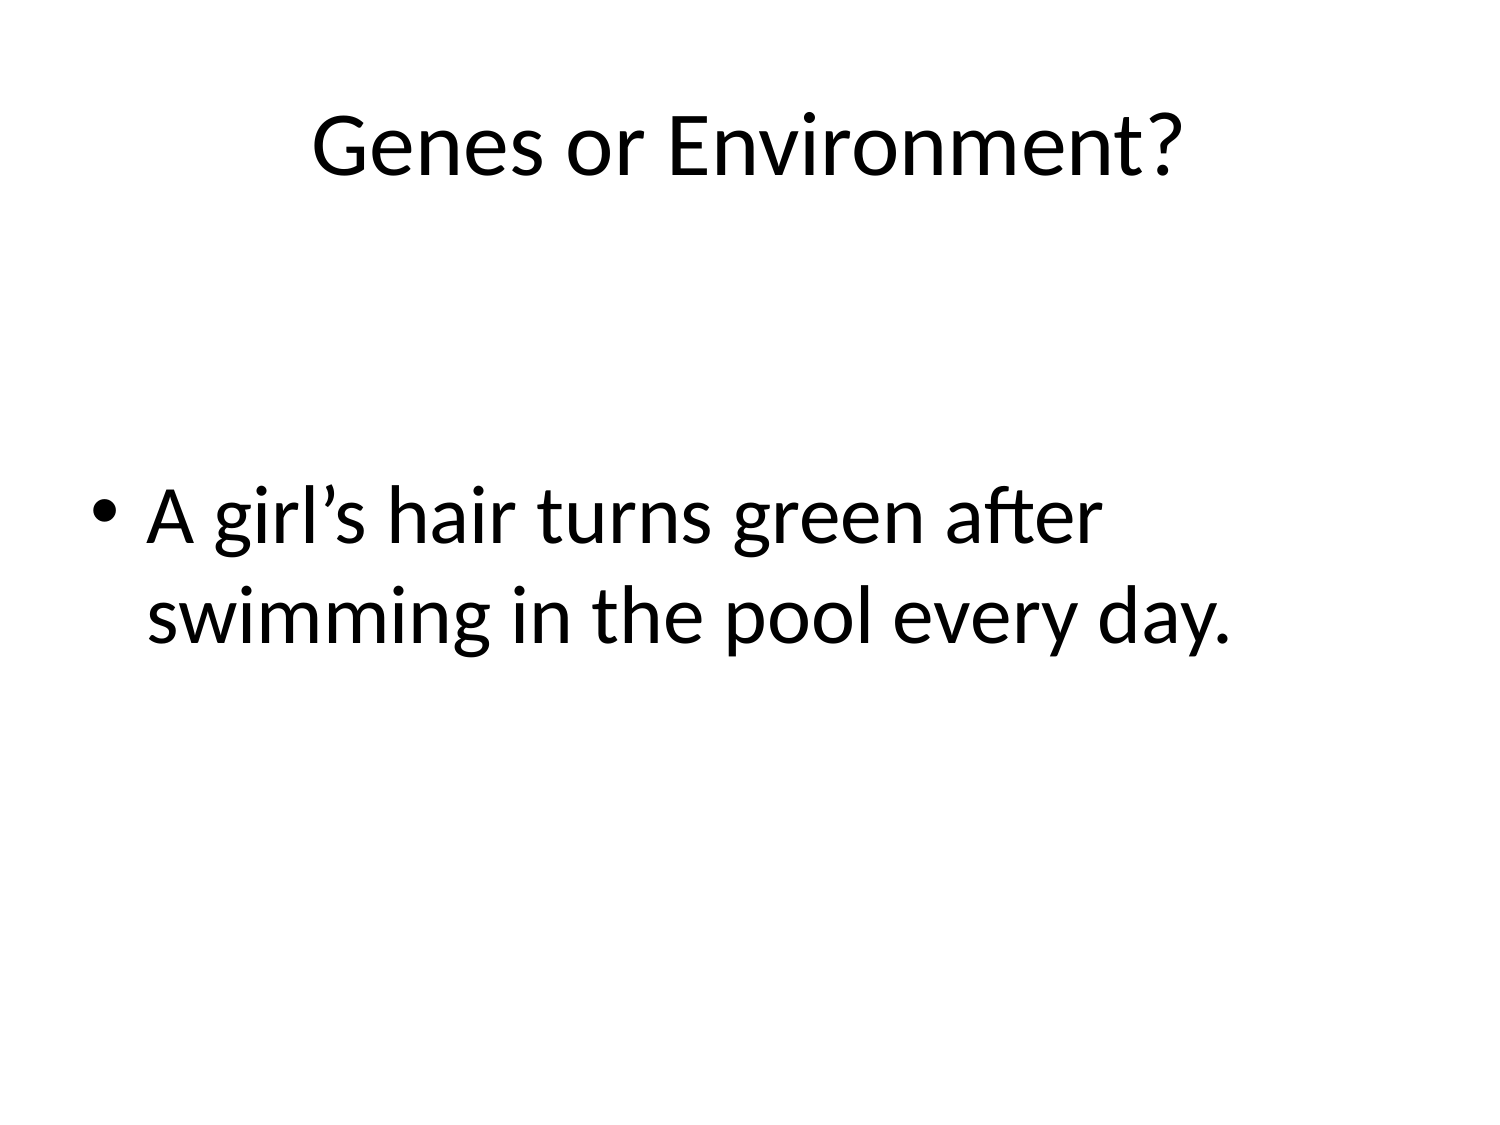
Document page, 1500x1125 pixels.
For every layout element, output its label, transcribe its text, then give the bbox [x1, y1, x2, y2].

title Genes or Environment? [75, 45, 1425, 233]
list A girl’s hair turns green after swimming in the pool every day. [75, 262, 1336, 1005]
